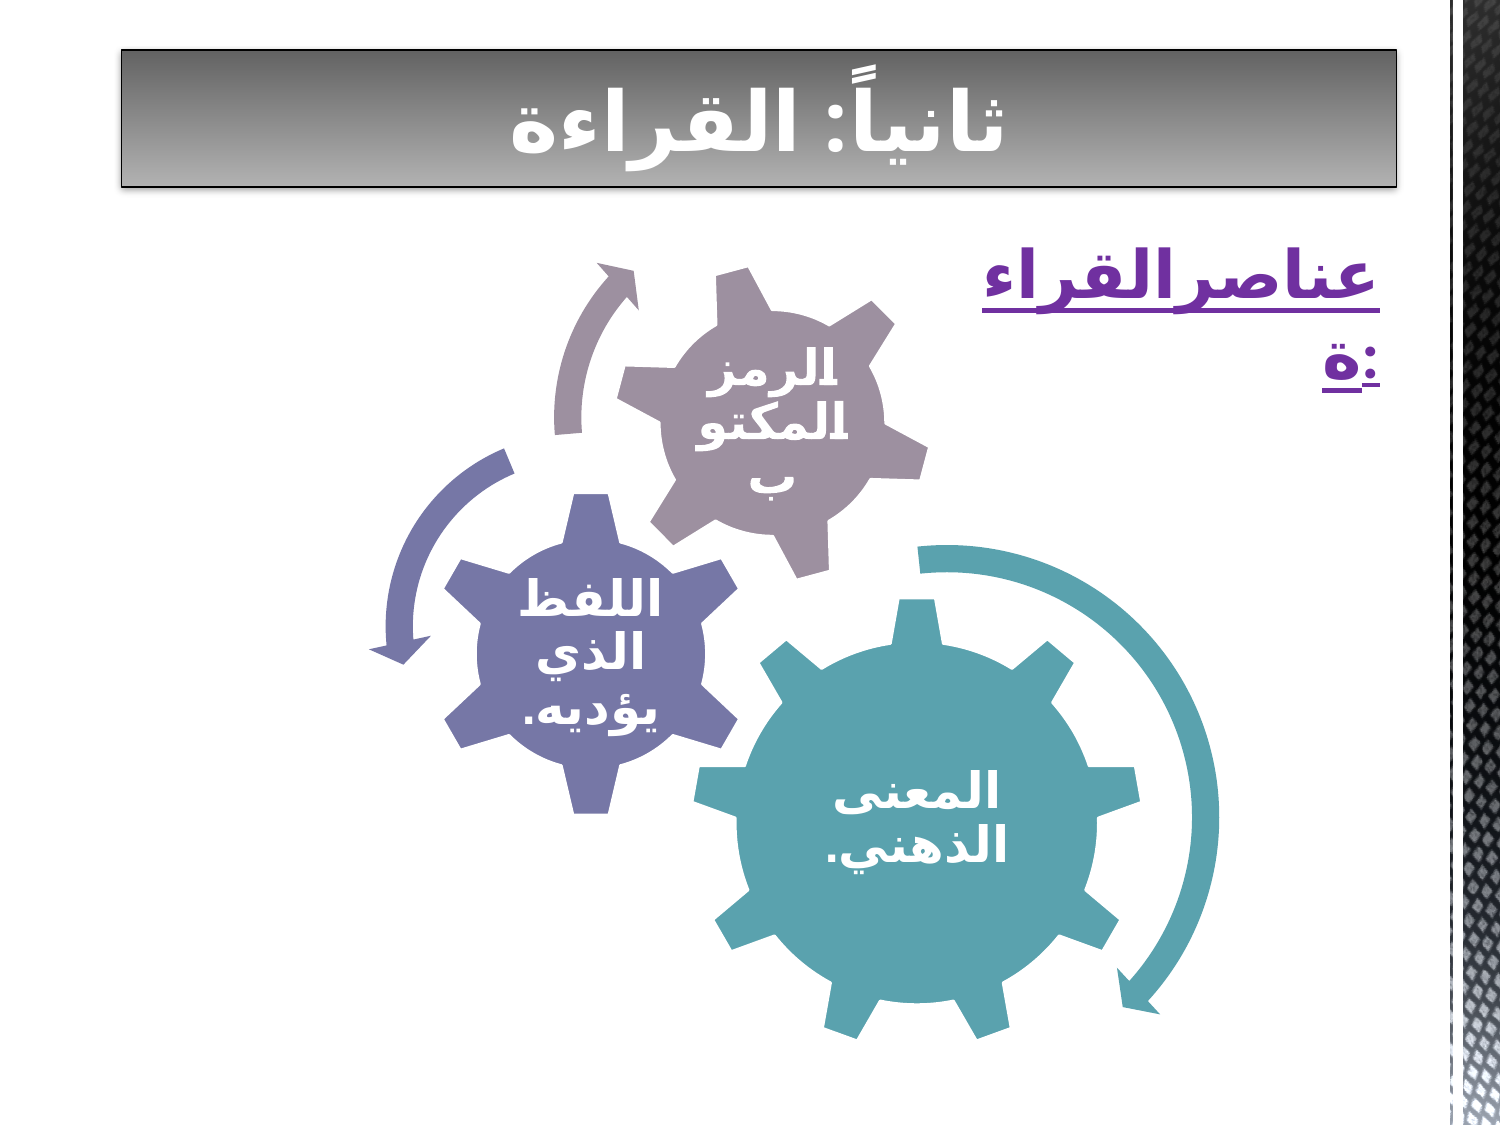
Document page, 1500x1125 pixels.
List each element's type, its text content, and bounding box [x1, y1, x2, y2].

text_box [24, 224, 1438, 1051]
picture [1447, 0, 1500, 1125]
title ثانياً: القراءة [121, 49, 1397, 188]
